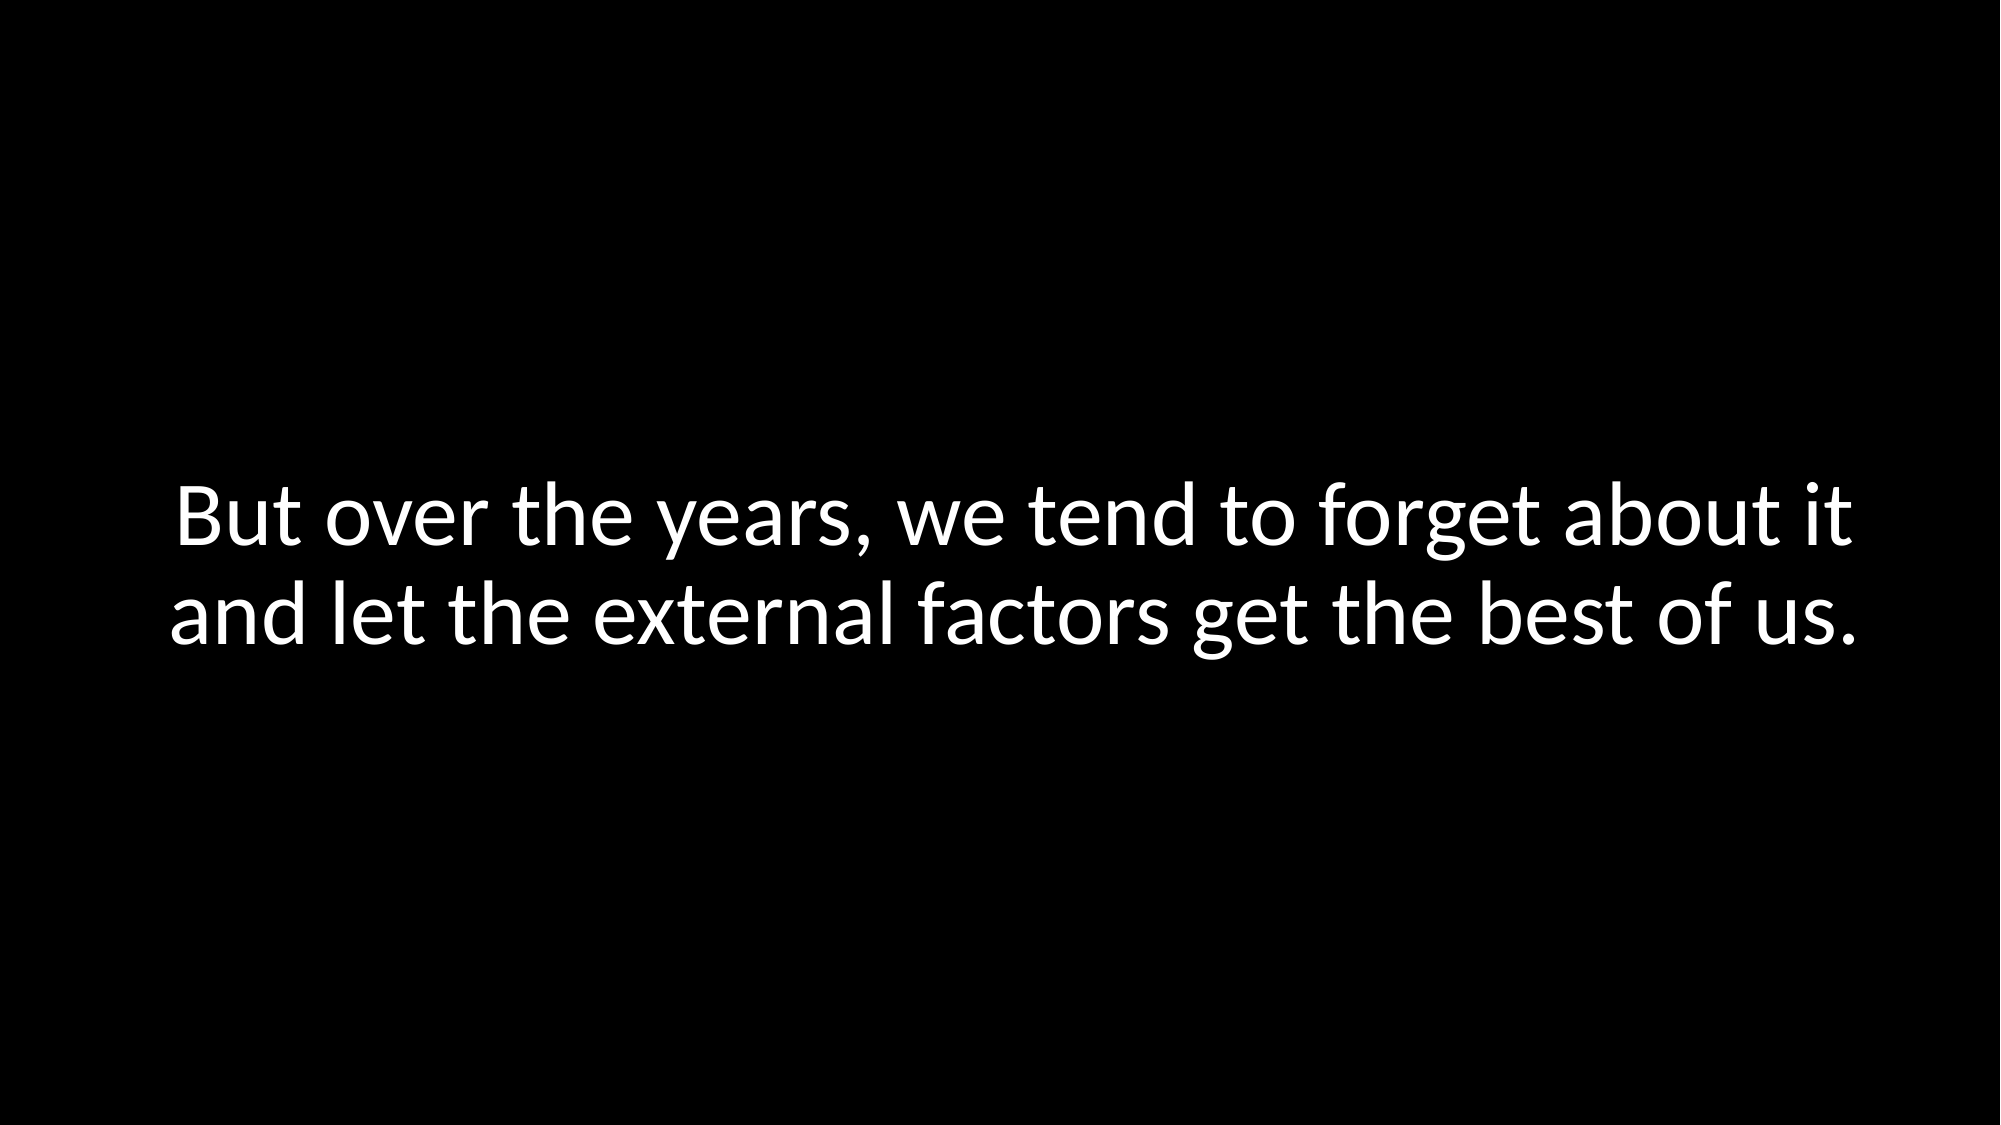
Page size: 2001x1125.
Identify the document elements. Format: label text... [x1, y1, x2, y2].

list But over the years, we tend to forget about it and let the external factors get the best of us. [153, 459, 1879, 1035]
